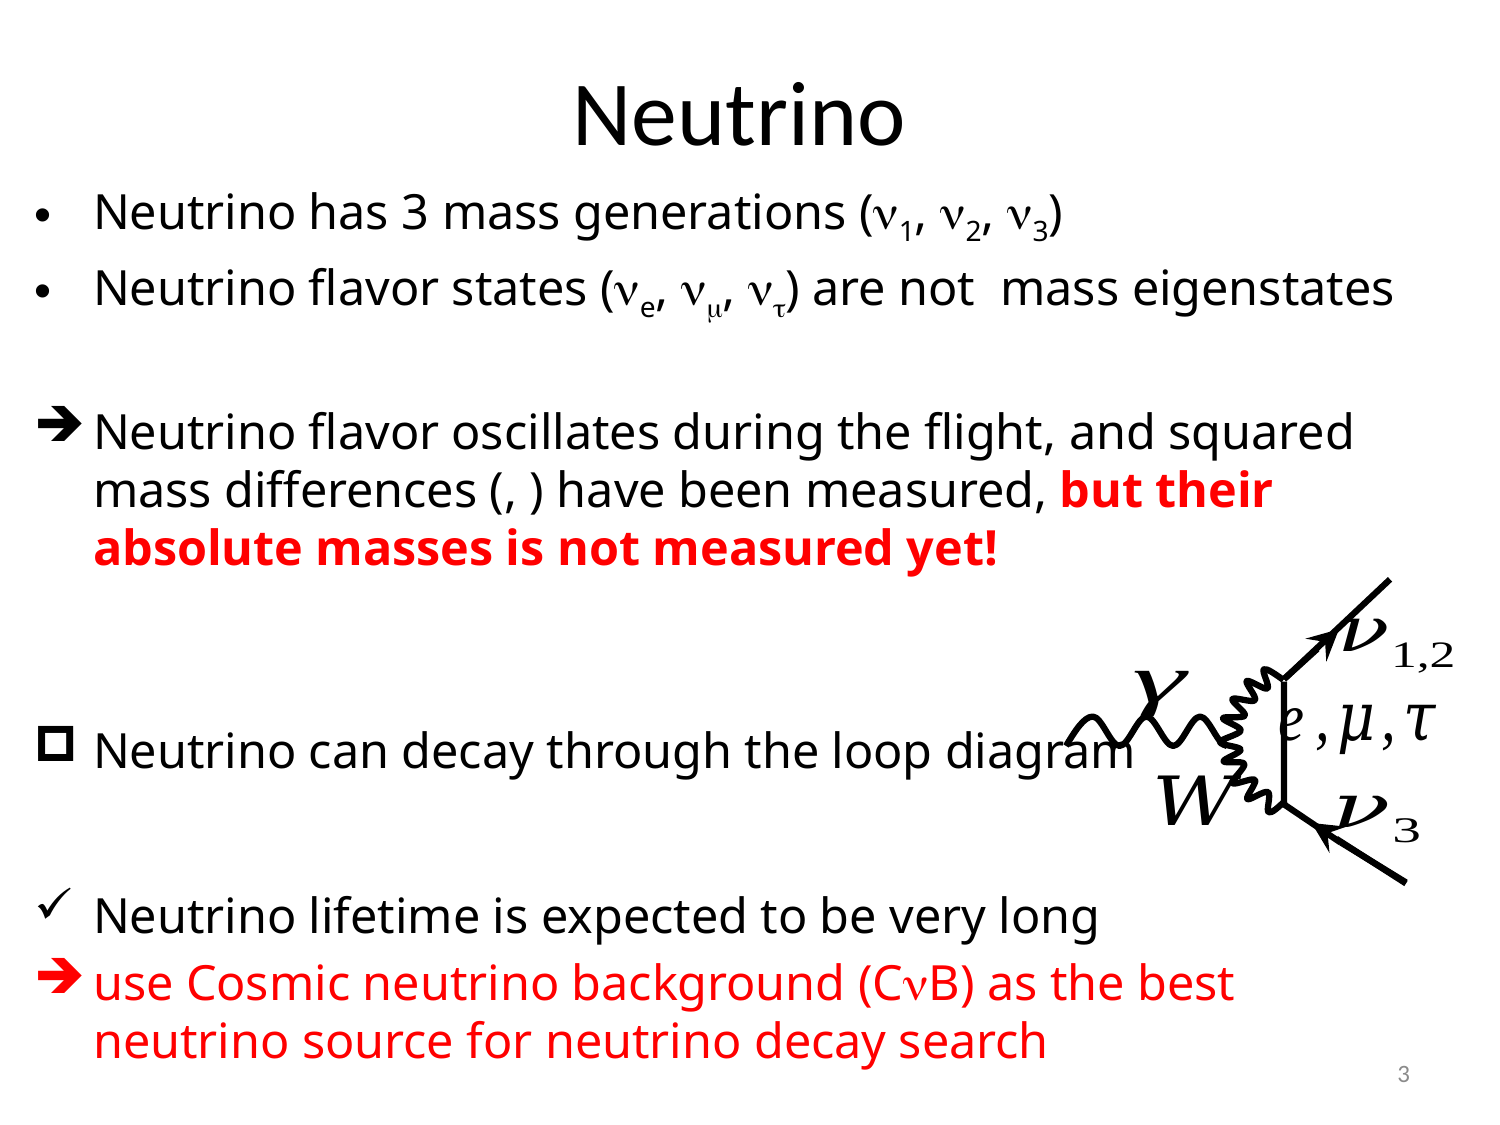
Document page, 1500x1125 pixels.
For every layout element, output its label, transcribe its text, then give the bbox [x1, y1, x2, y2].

slide_number 3 [1074, 1042, 1425, 1103]
title Neutrino [75, 45, 1425, 173]
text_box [1065, 596, 1458, 864]
